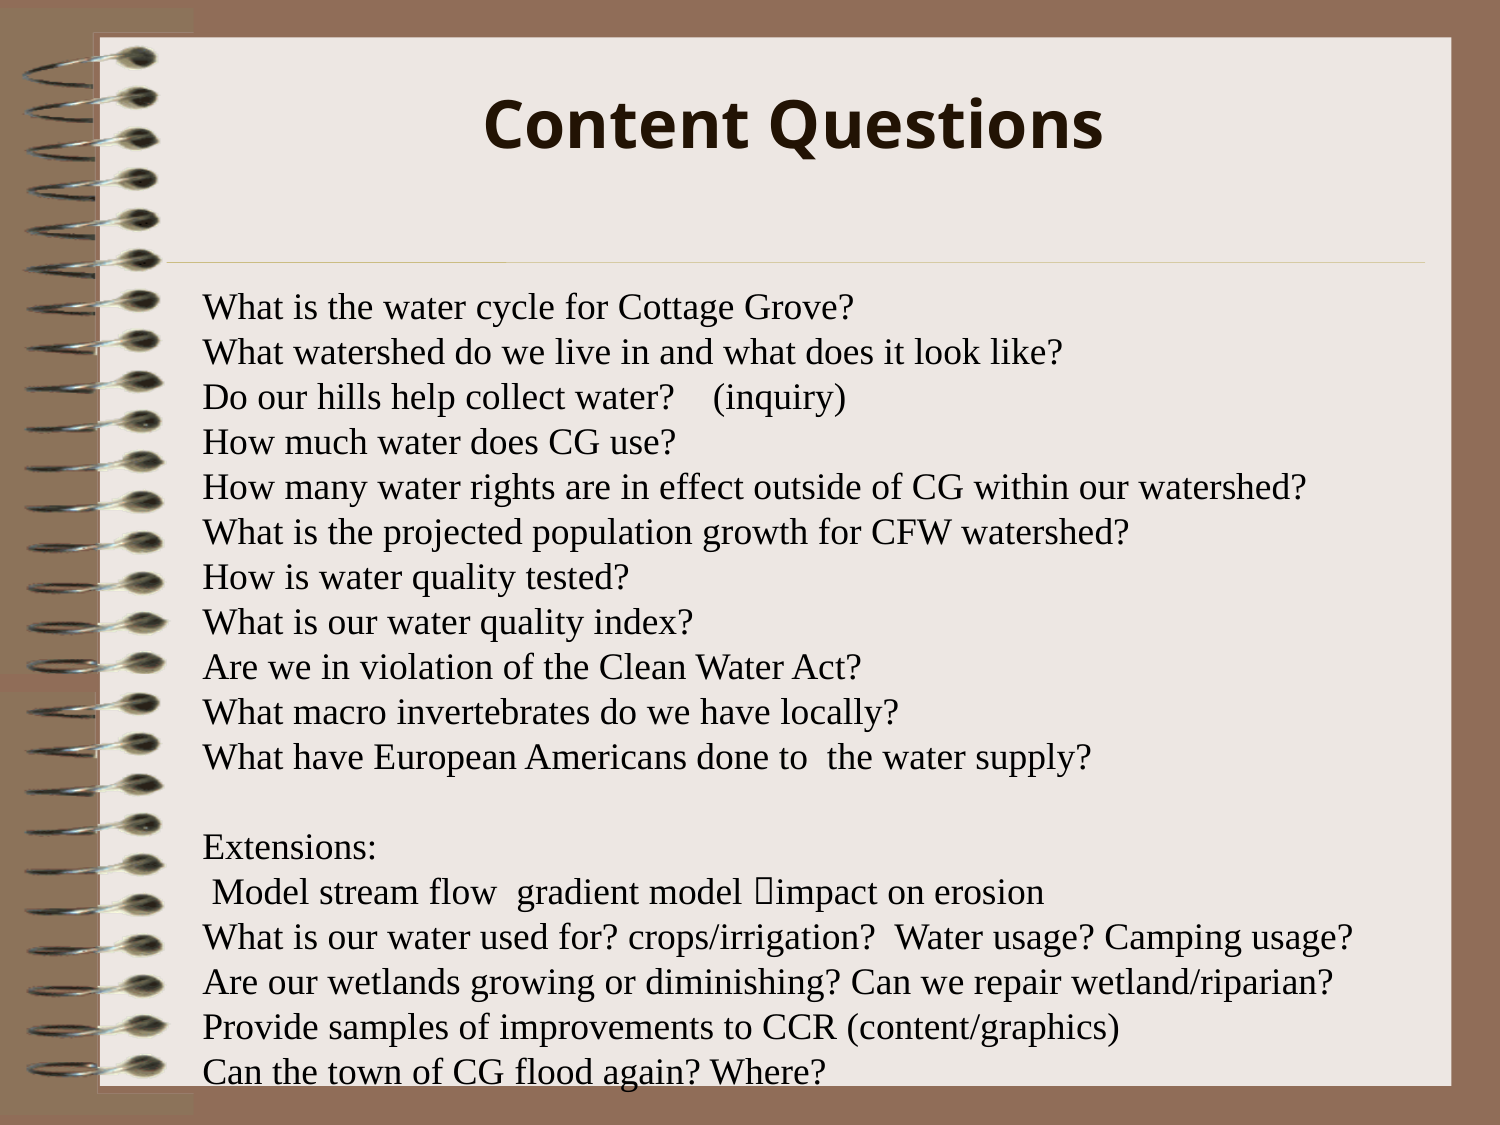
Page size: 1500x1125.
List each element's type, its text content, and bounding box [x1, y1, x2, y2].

text_box What is the water cycle for Cottage Grove? What watershed do we live in and what does it look like? Do our hills help collect water? (inquiry) How much water does CG use? How many water rights are in effect outside of CG within our watershed? What is the projected population growth for CFW watershed? How is water quality tested? What is our water quality index? Are we in violation of the Clean Water Act? What macro invertebrates do we have locally? What have European Americans done to the water supply? Extensions: Model stream flow gradient model impact on erosion What is our water used for? crops/irrigation? Water usage? Camping usage? Are our wetlands growing or diminishing? Can we repair wetland/riparian? Provide samples of improvements to CCR (content/graphics) Can the town of CG flood again? Where? [187, 274, 1388, 1125]
text_box Content Questions [174, 74, 1413, 170]
picture [0, 692, 187, 1115]
picture [0, 8, 194, 674]
